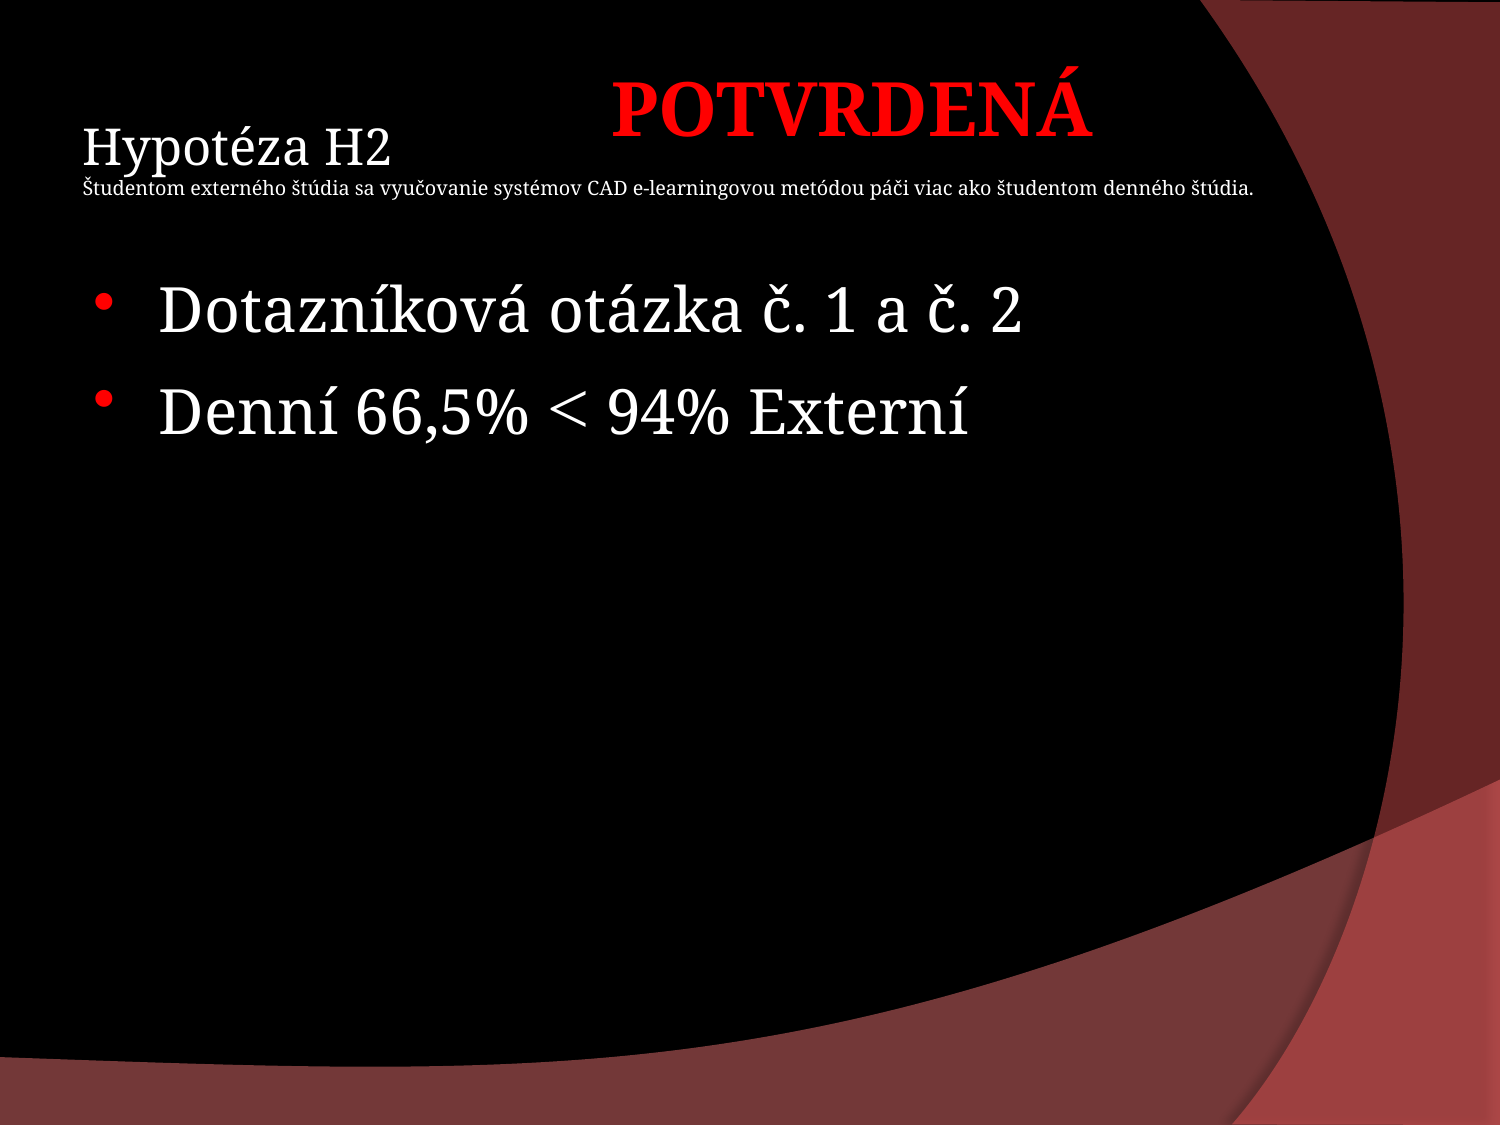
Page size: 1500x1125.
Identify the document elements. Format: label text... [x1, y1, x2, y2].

list Dotazníková otázka č. 1 a č. 2 Denní 66,5% ˂ 94% Externí [75, 262, 1300, 1005]
title Hypotéza H2 Študentom externého štúdia sa vyučovanie systémov CAD e-learningovou metódou páči viac ako študentom denného štúdia. [75, 45, 1300, 233]
text_box POTVRDENÁ [596, 54, 1140, 160]
